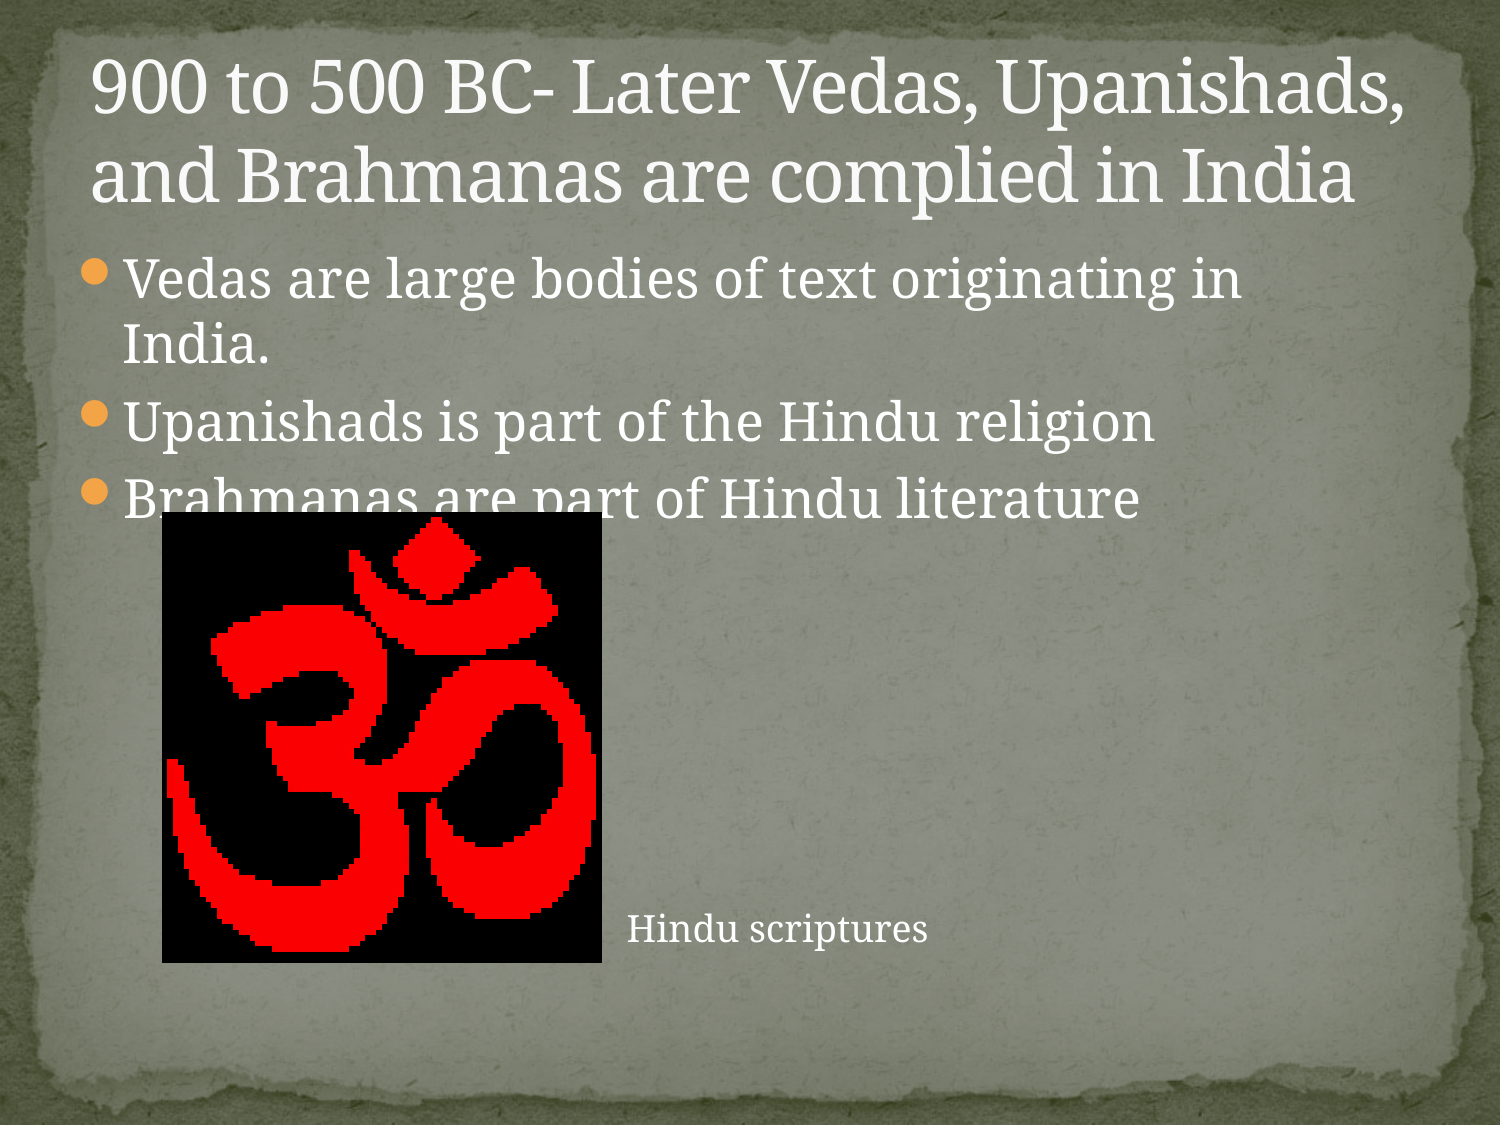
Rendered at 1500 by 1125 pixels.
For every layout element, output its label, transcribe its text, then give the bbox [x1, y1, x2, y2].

list Vedas are large bodies of text originating in India. Upanishads is part of the Hindu religion Brahmanas are part of Hindu literature [62, 237, 1413, 988]
picture [162, 512, 602, 963]
text_box Hindu scriptures [611, 897, 944, 958]
title 900 to 500 BC- Later Vedas, Upanishads, and Brahmanas are complied in India [74, 24, 1425, 225]
